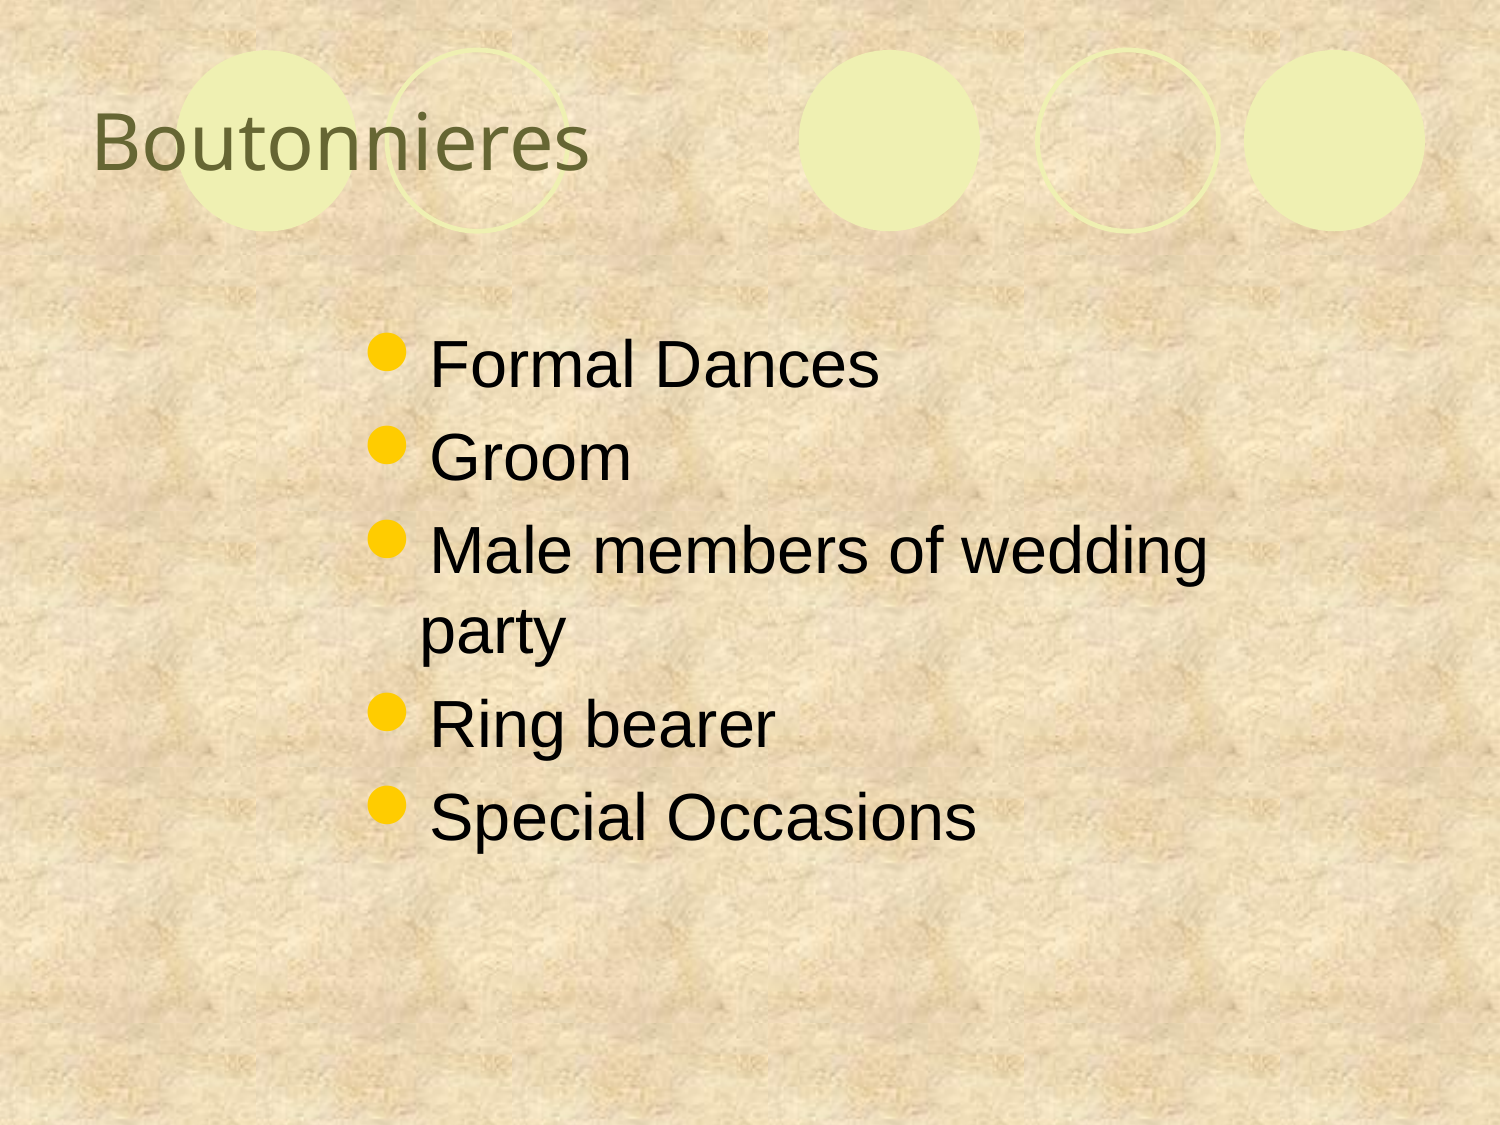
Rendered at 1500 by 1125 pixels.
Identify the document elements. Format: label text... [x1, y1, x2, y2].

picture [0, 0, 1500, 1125]
list Formal Dances Groom Male members of wedding party Ring bearer Special Occasions [347, 312, 1322, 931]
title Boutonnieres [75, 45, 1425, 233]
